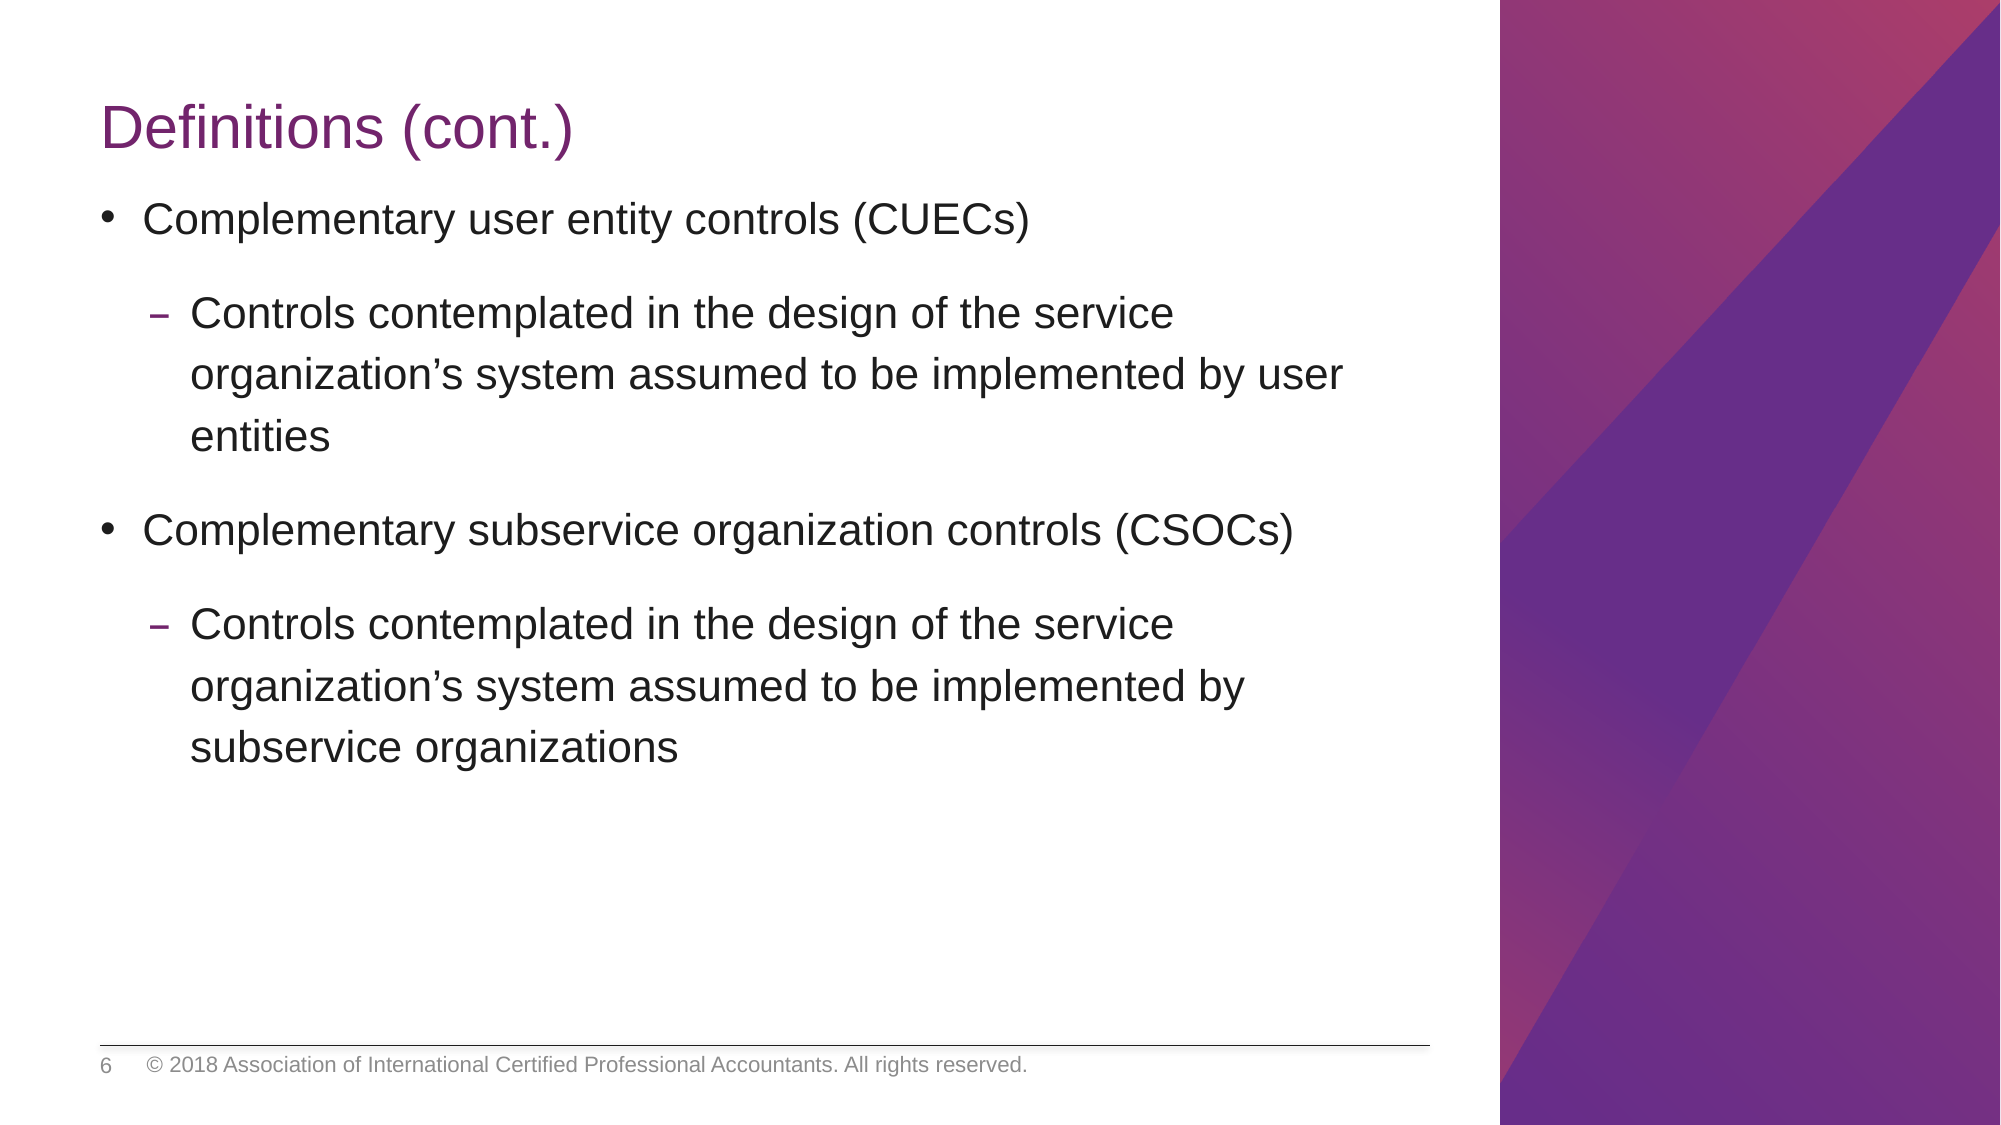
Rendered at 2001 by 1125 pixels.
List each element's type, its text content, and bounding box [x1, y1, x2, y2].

slide_number 6 [99, 1050, 147, 1111]
picture [1500, 0, 2001, 1125]
footer © 2018 Association of International Certified Professional Accountants. All rights reserved. [147, 1050, 1400, 1111]
list Complementary user entity controls (CUECs) Controls contemplated in the design of the service organization’s system assumed to be implemented by user entities Complementary subservice organization controls (CSOCs) Controls contemplated in the design of the service organization’s system assumed to be implemented by subservice organizations [100, 182, 1430, 915]
title Definitions (cont.) [100, 31, 1430, 161]
